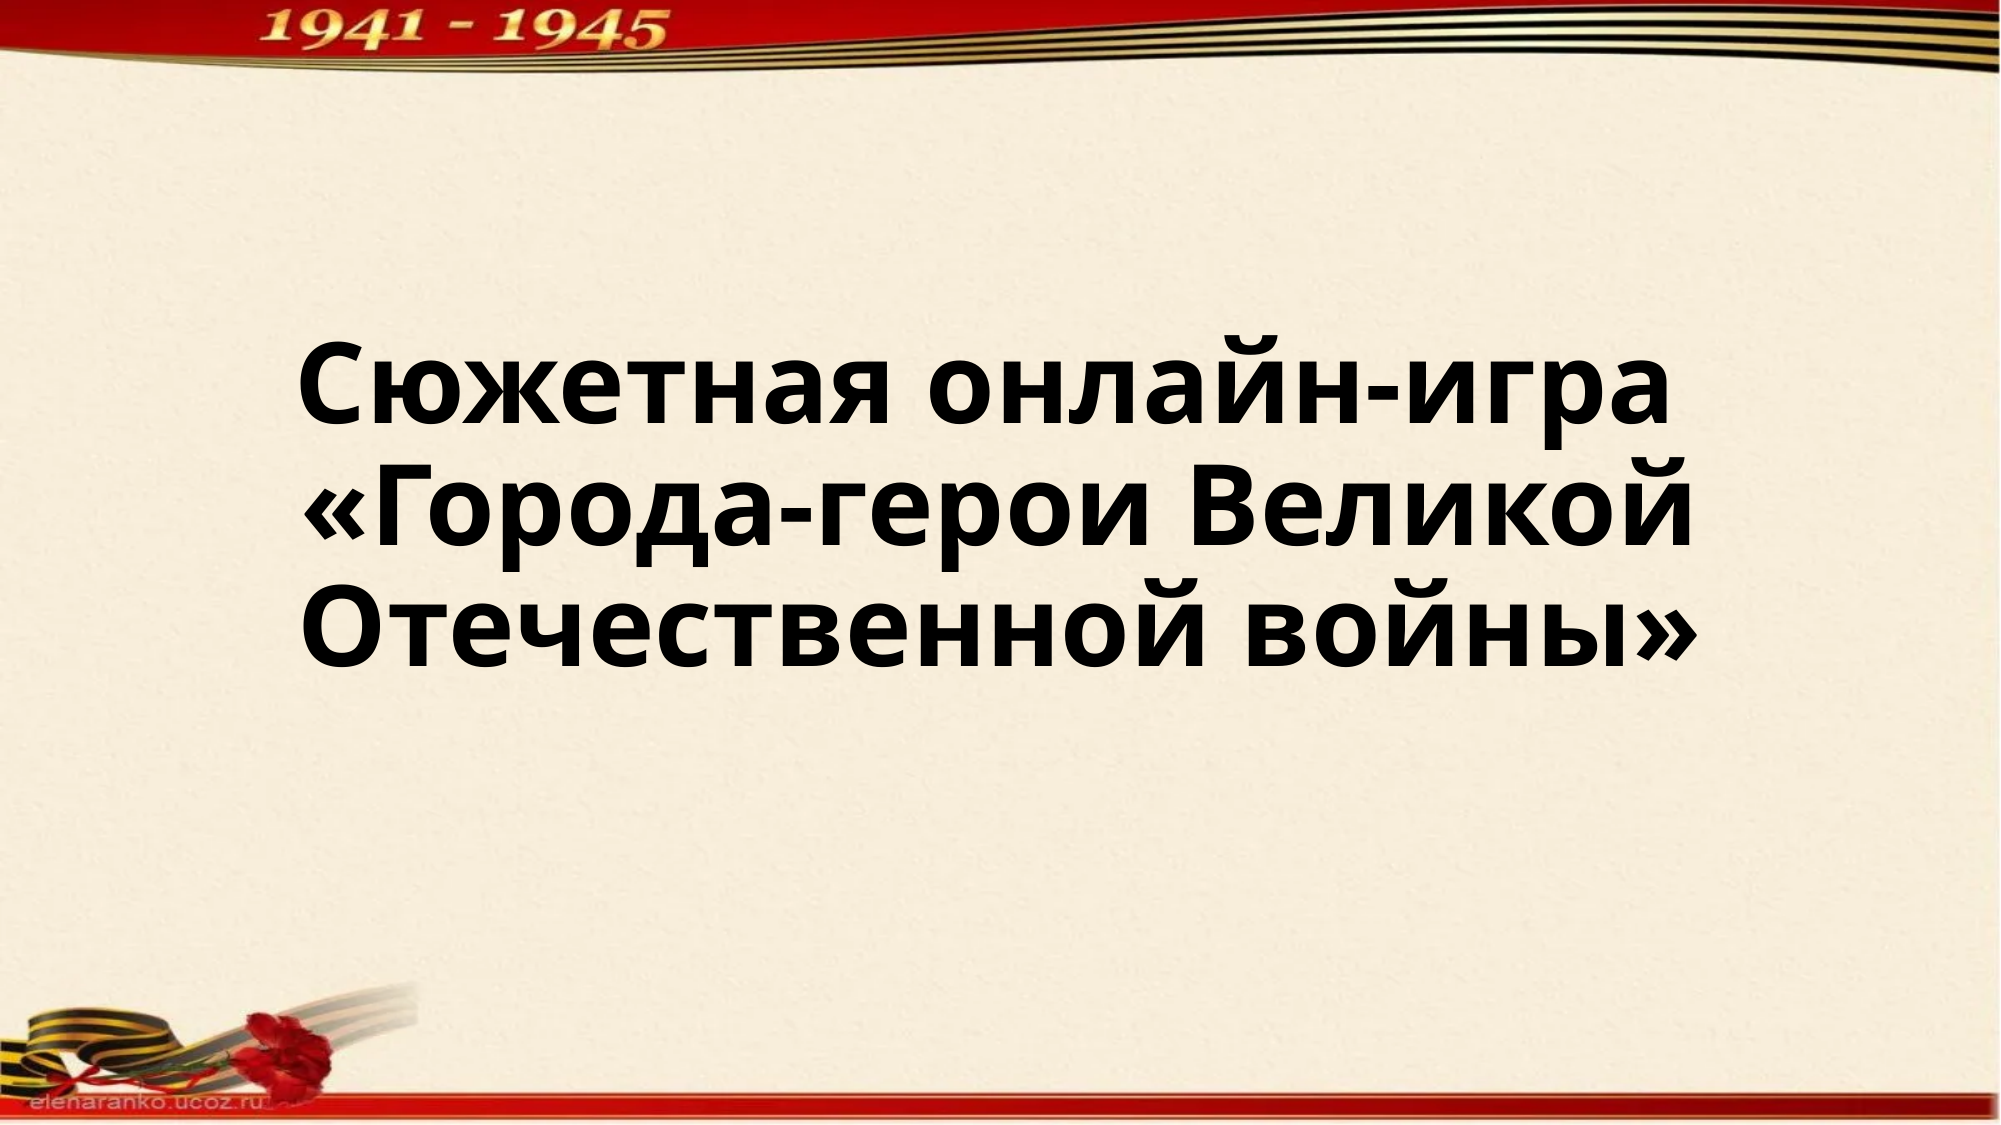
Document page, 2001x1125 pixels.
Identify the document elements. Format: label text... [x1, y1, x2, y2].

picture [0, 0, 2001, 1125]
title Сюжетная онлайн-игра «Города-герои Великой Отечественной войны» [67, 268, 1933, 750]
